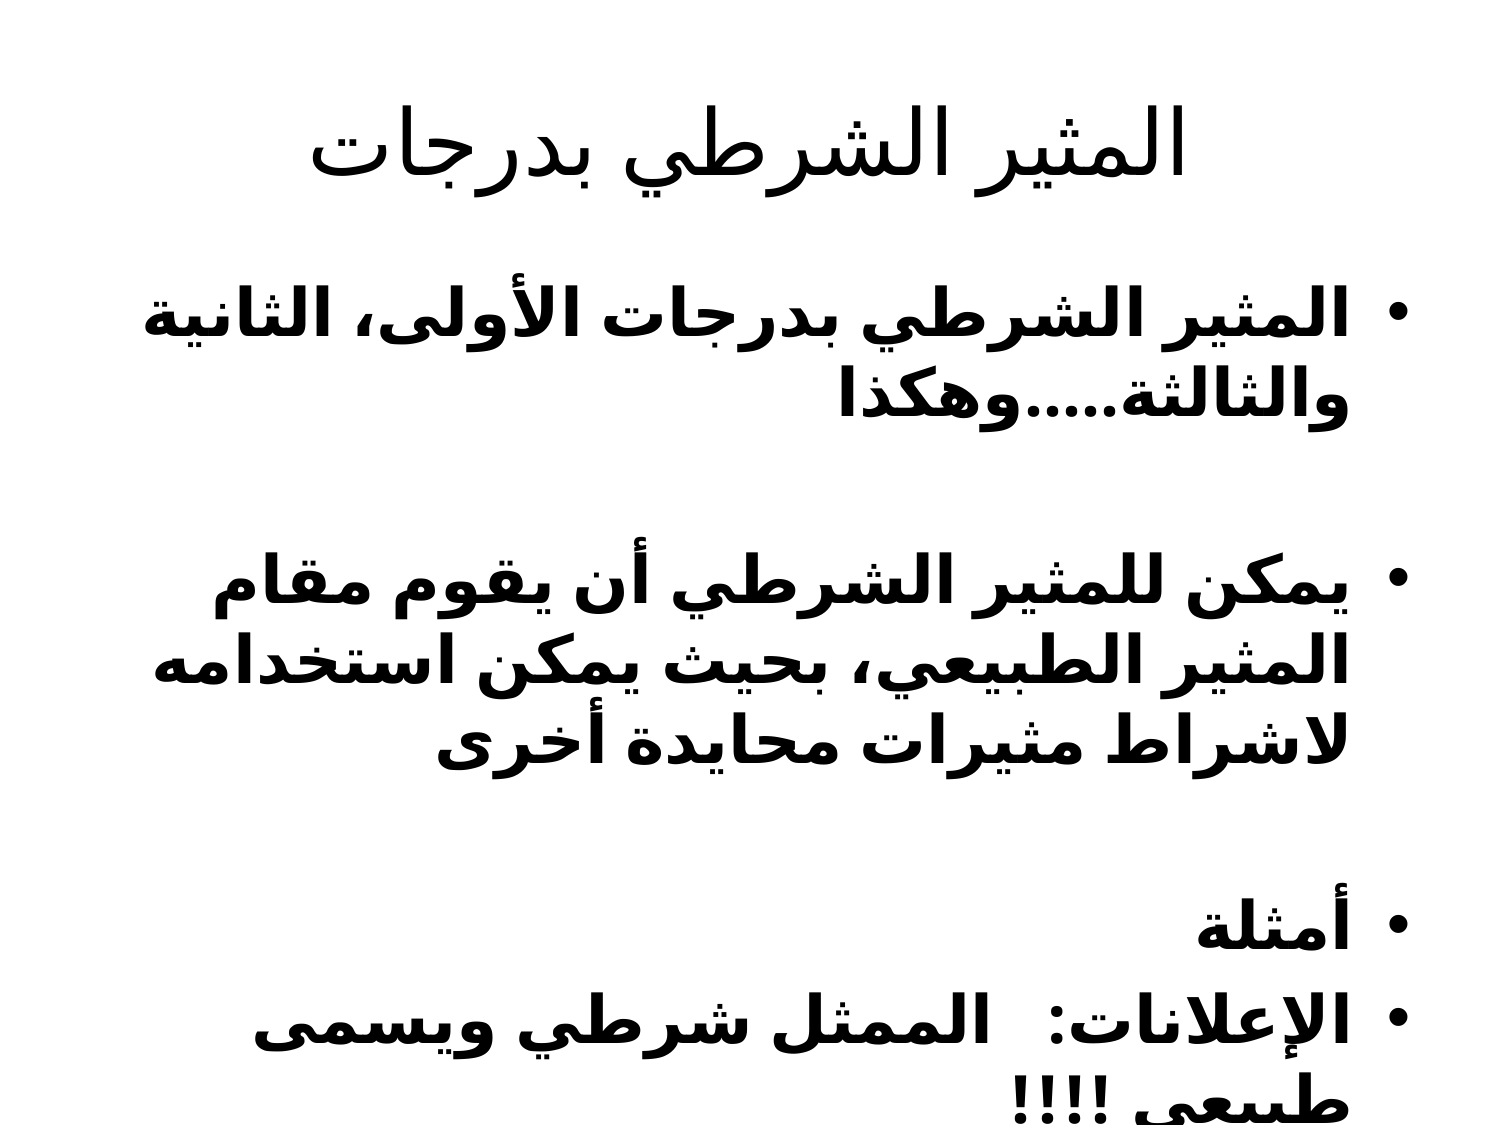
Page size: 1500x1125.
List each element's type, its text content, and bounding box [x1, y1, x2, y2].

title المثير الشرطي بدرجات [75, 45, 1425, 233]
list المثير الشرطي بدرجات الأولى، الثانية والثالثة.....وهكذا يمكن للمثير الشرطي أن يقوم مقام المثير الطبيعي، بحيث يمكن استخدامه لاشراط مثيرات محايدة أخرى أمثلة الإعلانات: الممثل شرطي ويسمى طبيعي !!!! [75, 262, 1425, 1005]
